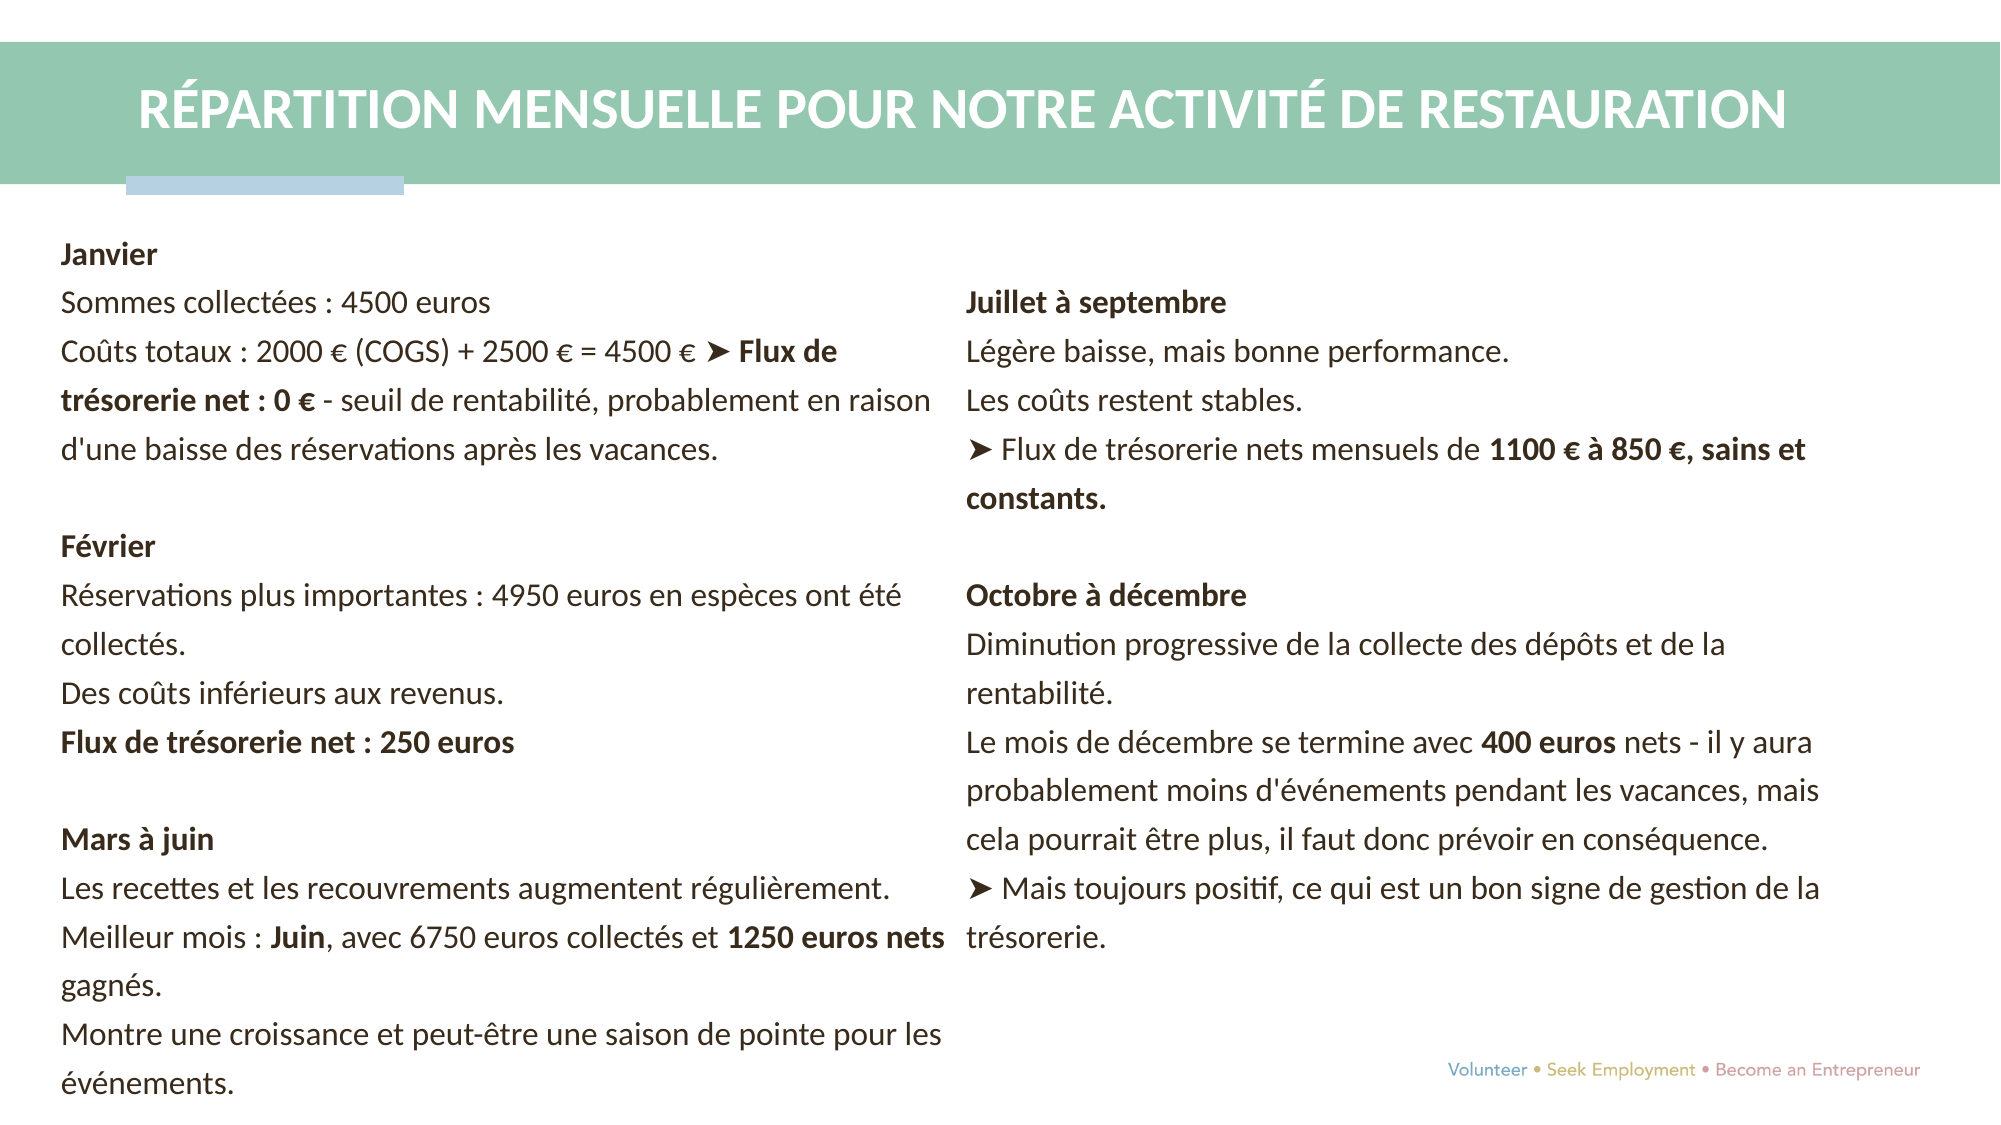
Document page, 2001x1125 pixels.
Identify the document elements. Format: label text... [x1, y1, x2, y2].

text_box Janvier Sommes collectées : 4500 euros Coûts totaux : 2000 € (COGS) + 2500 € = 4500 € ➤ Flux de trésorerie net : 0 € - seuil de rentabilité, probablement en raison d'une baisse des réservations après les vacances. Février Réservations plus importantes : 4950 euros en espèces ont été collectés. Des coûts inférieurs aux revenus. Flux de trésorerie net : 250 euros Mars à juin Les recettes et les recouvrements augmentent régulièrement. Meilleur mois : Juin, avec 6750 euros collectés et 1250 euros nets gagnés. Montre une croissance et peut-être une saison de pointe pour les événements. Juillet à septembre Légère baisse, mais bonne performance. Les coûts restent stables. ➤ Flux de trésorerie nets mensuels de 1100 € à 850 €, sains et constants. Octobre à décembre Diminution progressive de la collecte des dépôts et de la rentabilité. Le mois de décembre se termine avec 400 euros nets - il y aura probablement moins d'événements pendant les vacances, mais cela pourrait être plus, il faut donc prévoir en conséquence. ➤ Mais toujours positif, ce qui est un bon signe de gestion de la trésorerie. [45, 215, 1887, 784]
list RÉPARTITION MENSUELLE POUR NOTRE ACTIVITÉ DE RESTAURATION [123, 51, 1913, 170]
picture [1418, 1046, 1971, 1103]
